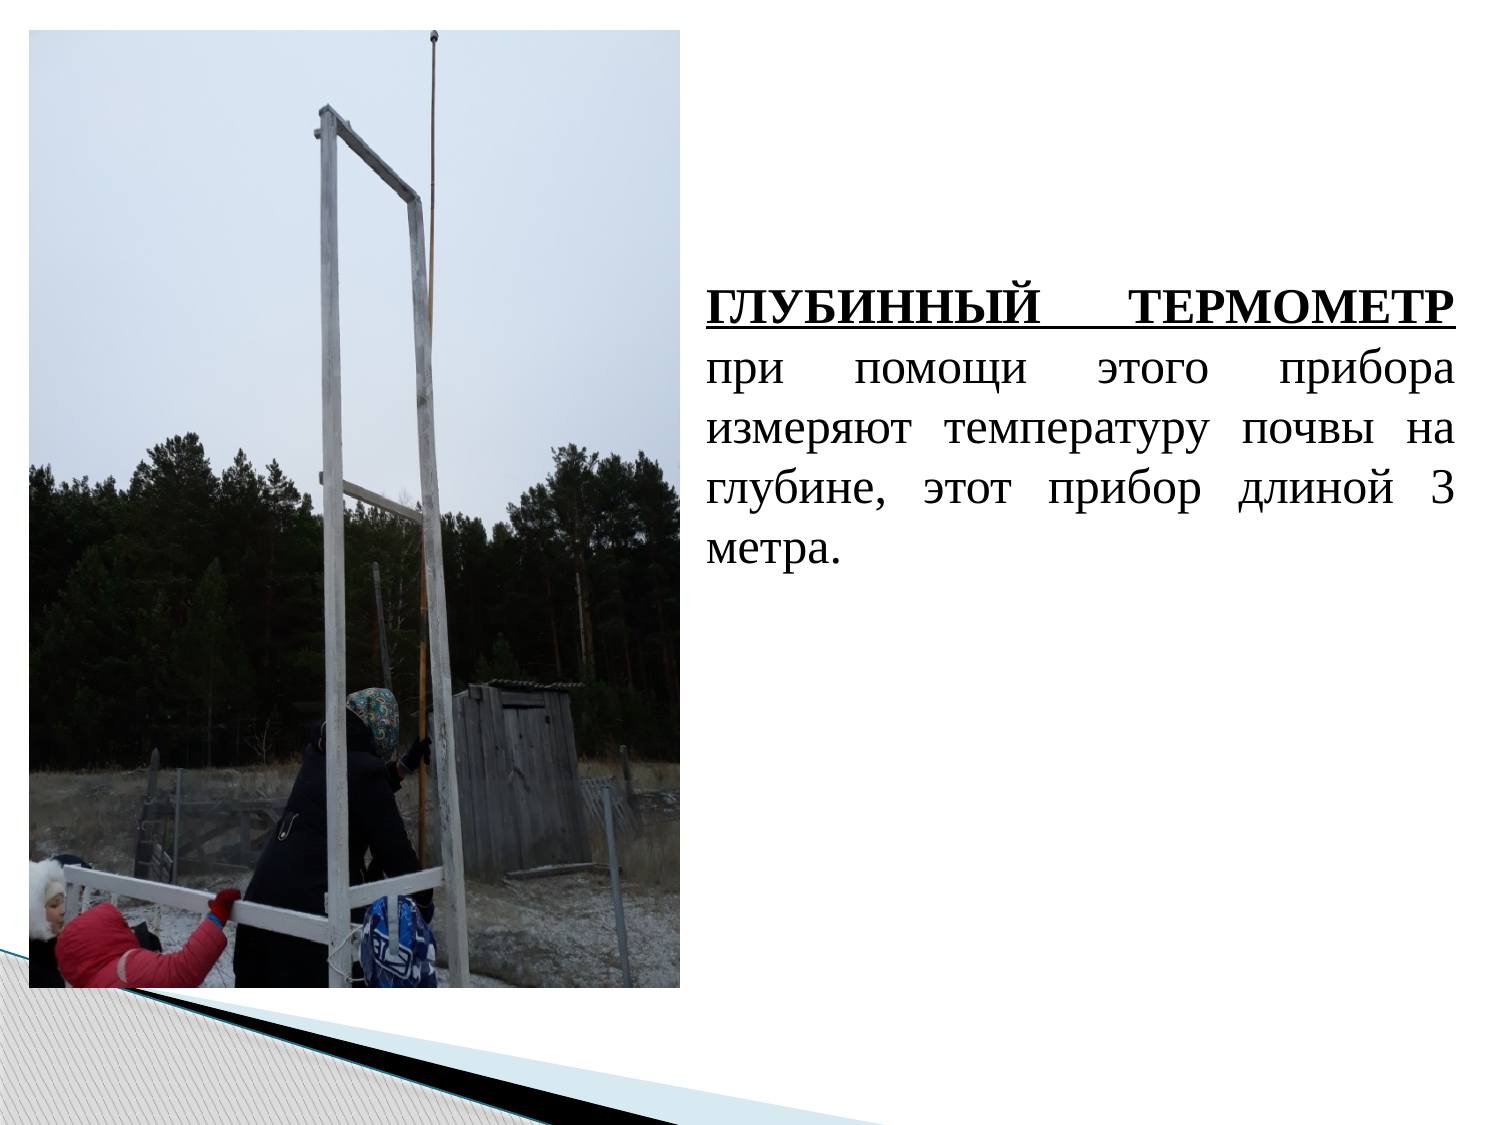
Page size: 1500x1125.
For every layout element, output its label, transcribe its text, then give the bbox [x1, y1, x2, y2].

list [29, 30, 680, 988]
text_box ГЛУБИННЫЙ ТЕРМОМЕТР при помощи этого прибора измеряют температуру почвы на глубине, этот прибор длиной 3 метра. [690, 265, 1471, 581]
